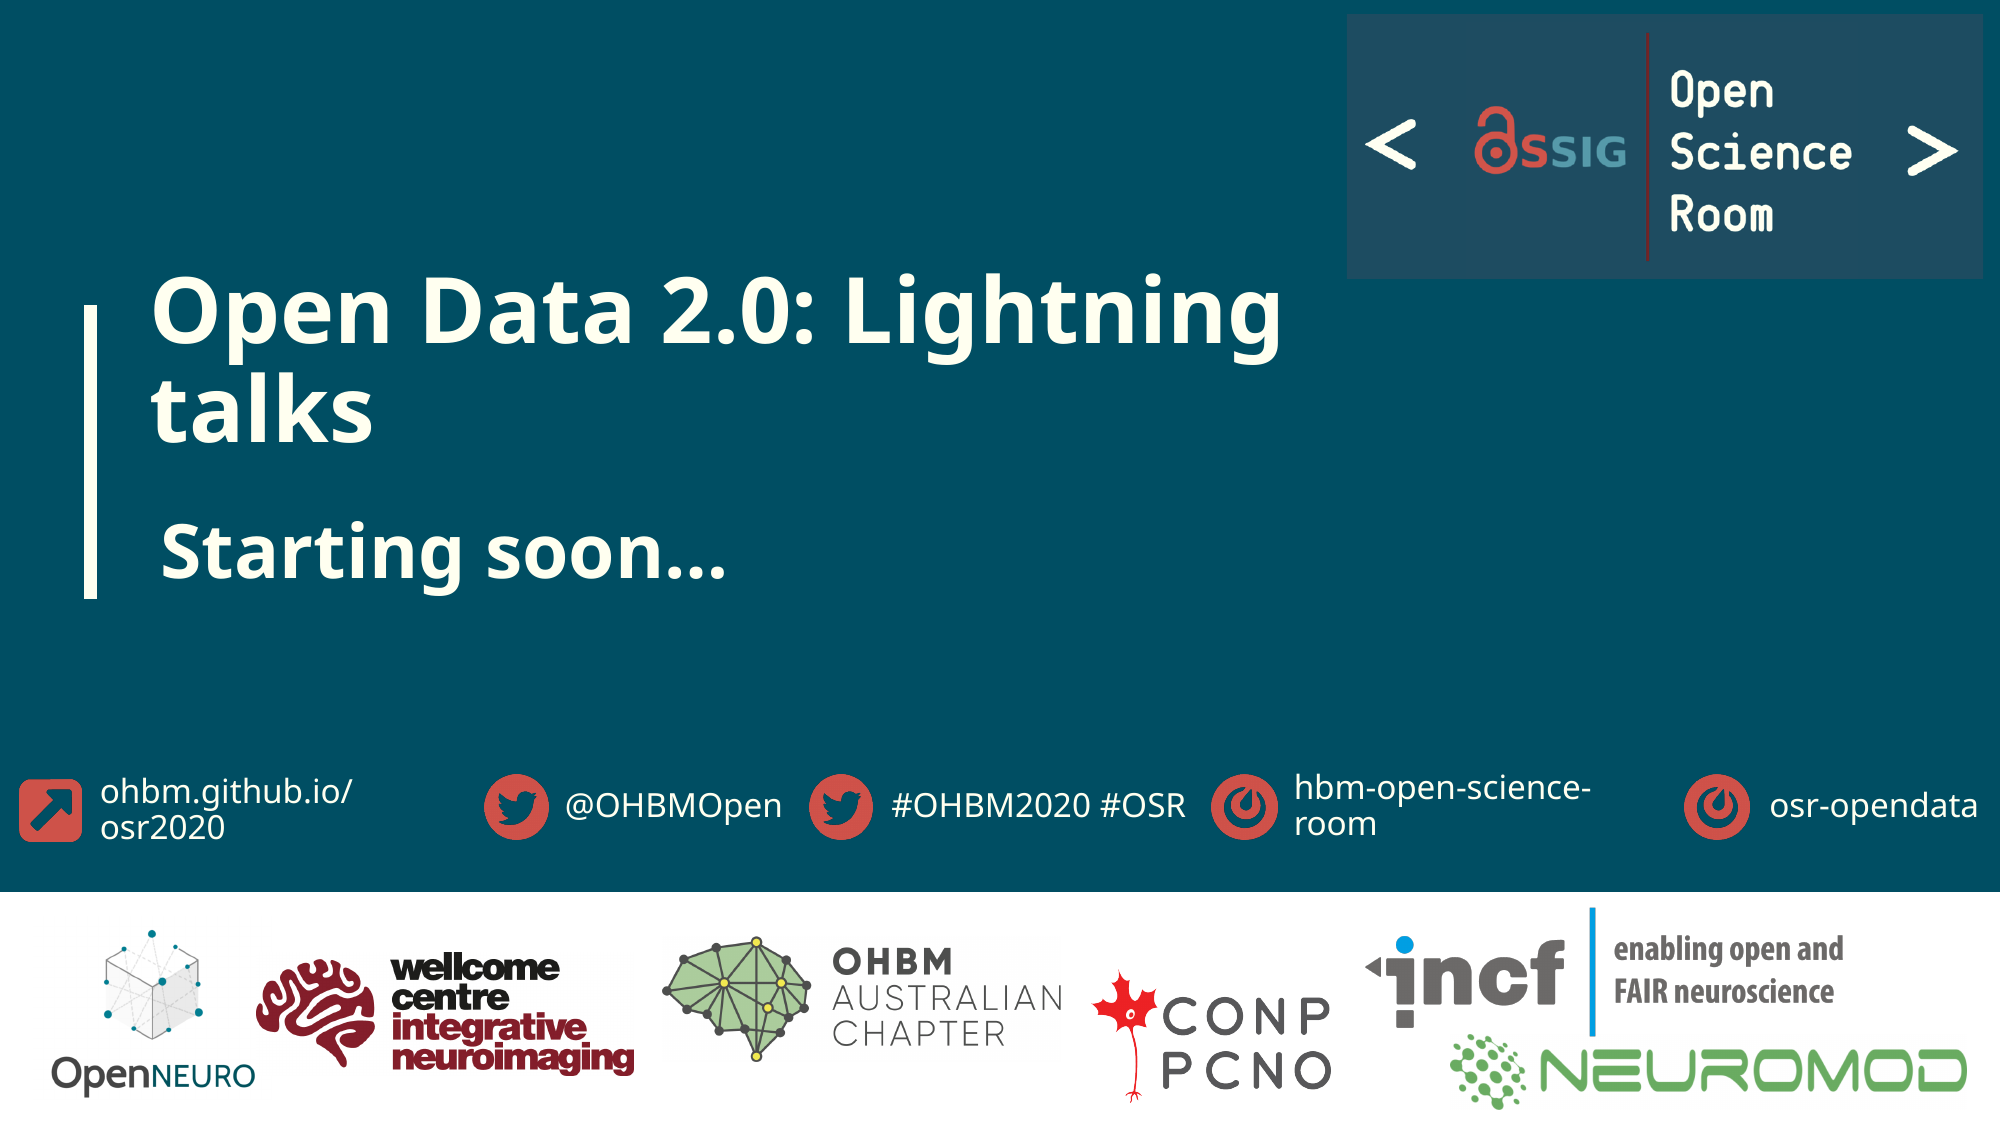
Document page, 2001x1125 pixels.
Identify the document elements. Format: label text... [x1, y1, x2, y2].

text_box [33, 863, 1967, 1110]
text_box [1211, 774, 1680, 840]
picture [1348, 15, 1982, 278]
text_box [0, 0, 2000, 893]
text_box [1684, 774, 2000, 840]
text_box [484, 771, 800, 843]
title Open Data 2.0: Lightning talks [134, 294, 1484, 470]
text_box Starting soon… [145, 427, 1495, 603]
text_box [19, 775, 490, 846]
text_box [808, 770, 1208, 844]
